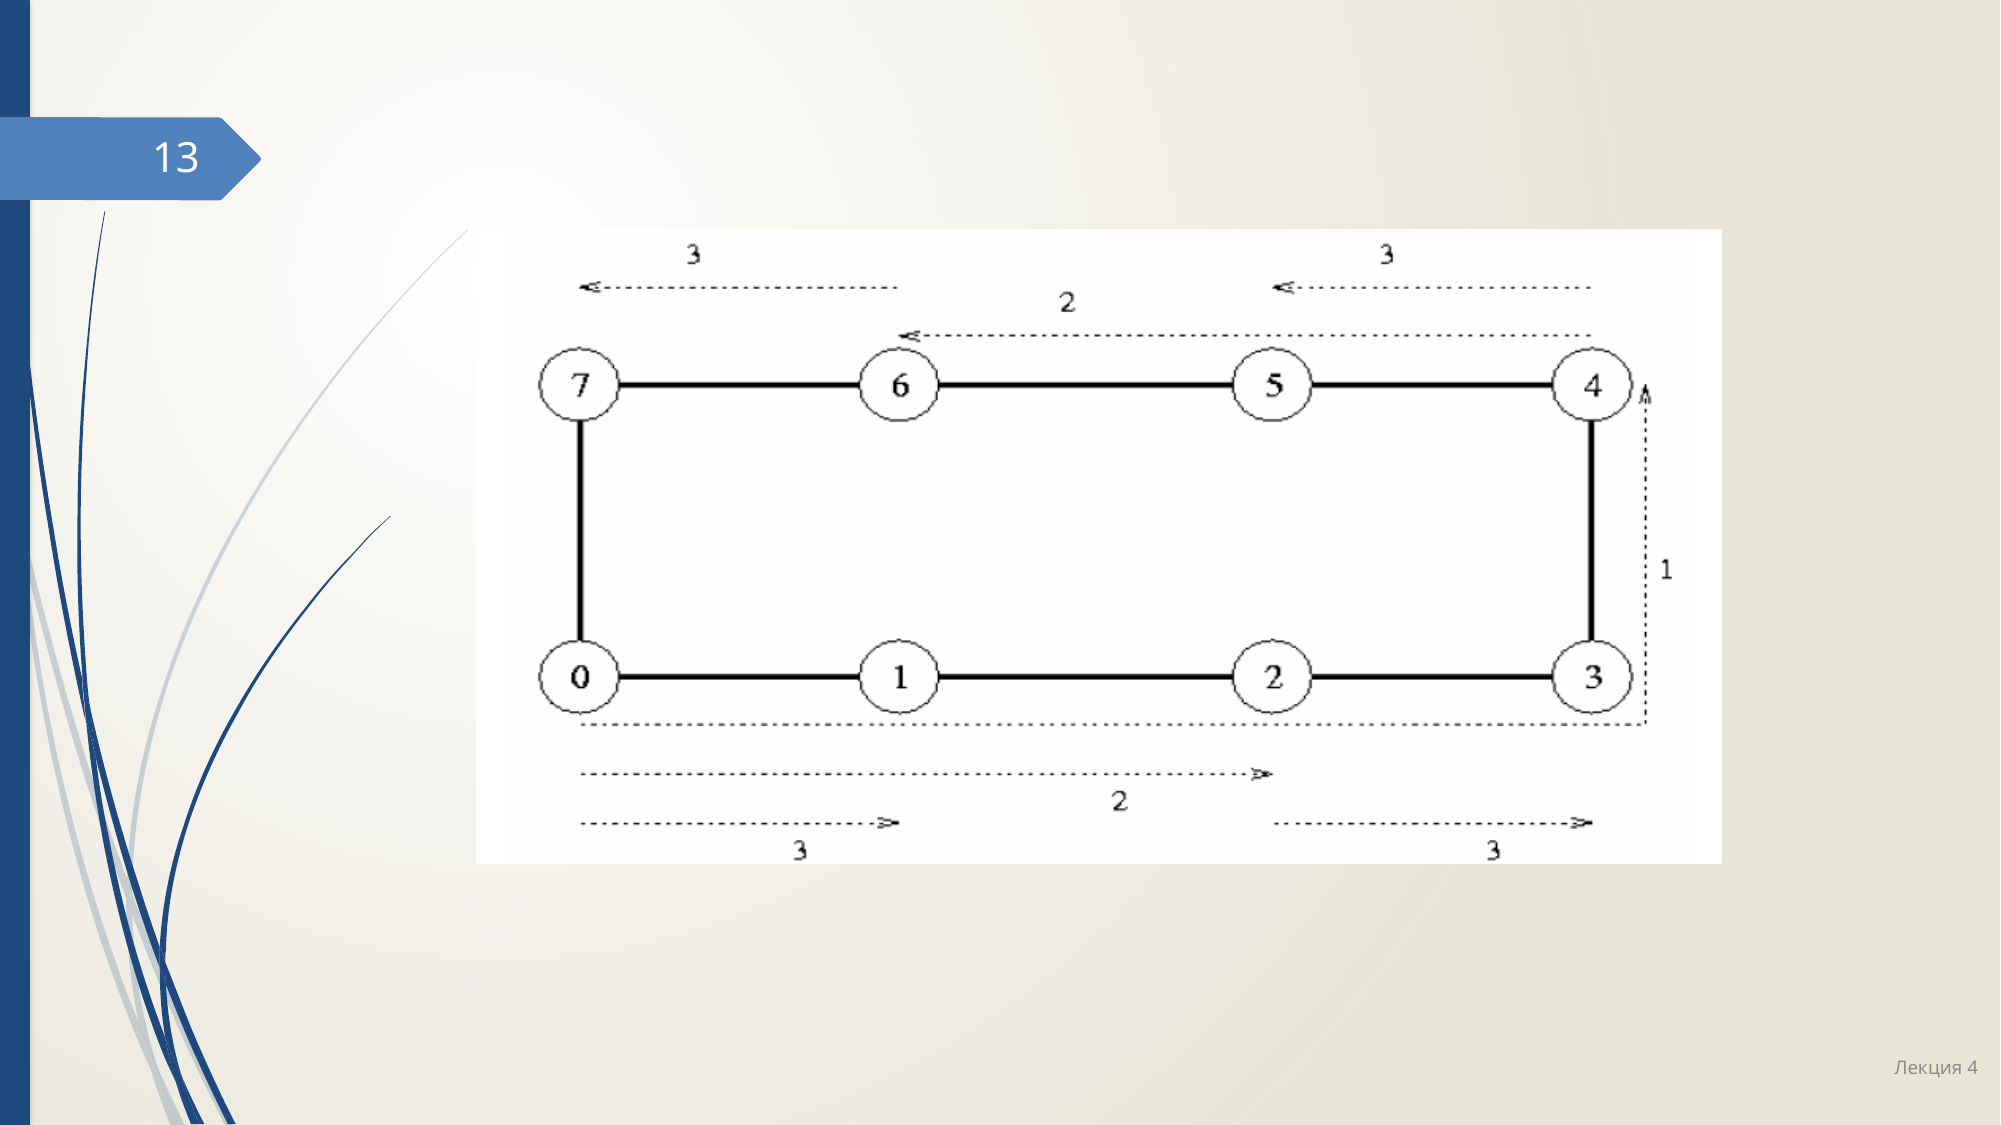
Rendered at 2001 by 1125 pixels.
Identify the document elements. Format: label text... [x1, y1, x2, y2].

slide_number 13 [87, 129, 216, 190]
footer Лекция 4 [1879, 1038, 2000, 1099]
picture [475, 229, 1723, 865]
